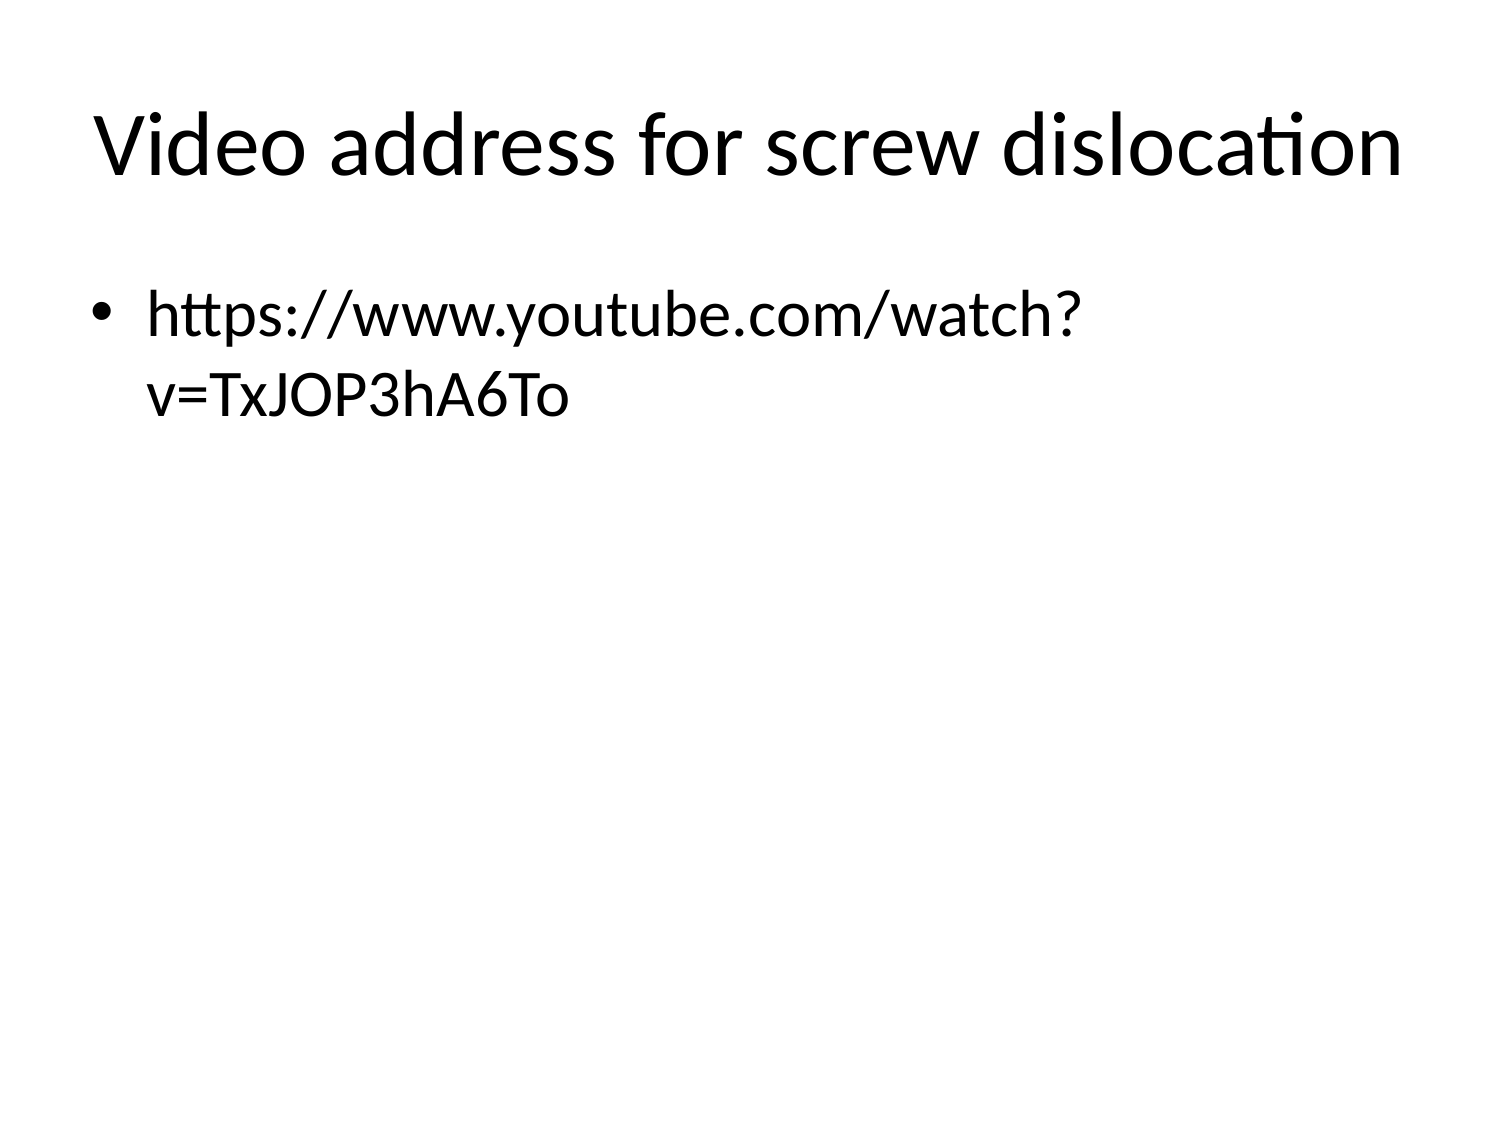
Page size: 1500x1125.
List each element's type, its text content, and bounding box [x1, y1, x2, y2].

list https://www.youtube.com/watch?v=TxJOP3hA6To [75, 262, 1425, 1005]
title Video address for screw dislocation [75, 45, 1425, 233]
